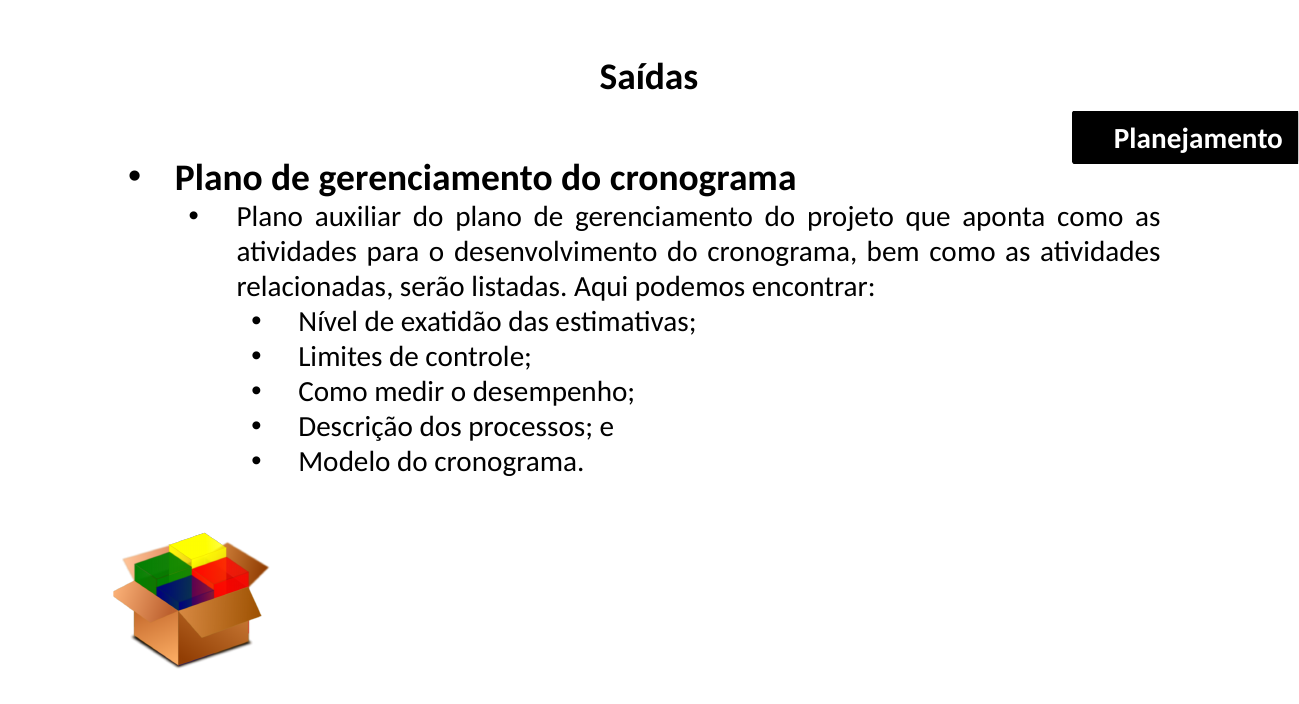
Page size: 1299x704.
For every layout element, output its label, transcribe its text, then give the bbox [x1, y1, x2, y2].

text_box Saídas [0, 44, 1299, 106]
text_box Plano de gerenciamento do cronograma Plano auxiliar do plano de gerenciamento do projeto que aponta como as atividades para o desenvolvimento do cronograma, bem como as atividades relacionadas, serão listadas. Aqui podemos encontrar: Nível de exatidão das estimativas; Limites de controle; Como medir o desempenho; Descrição dos processos; e Modelo do cronograma. [113, 145, 1177, 489]
picture [112, 520, 273, 672]
text_box Planejamento [1074, 112, 1299, 162]
